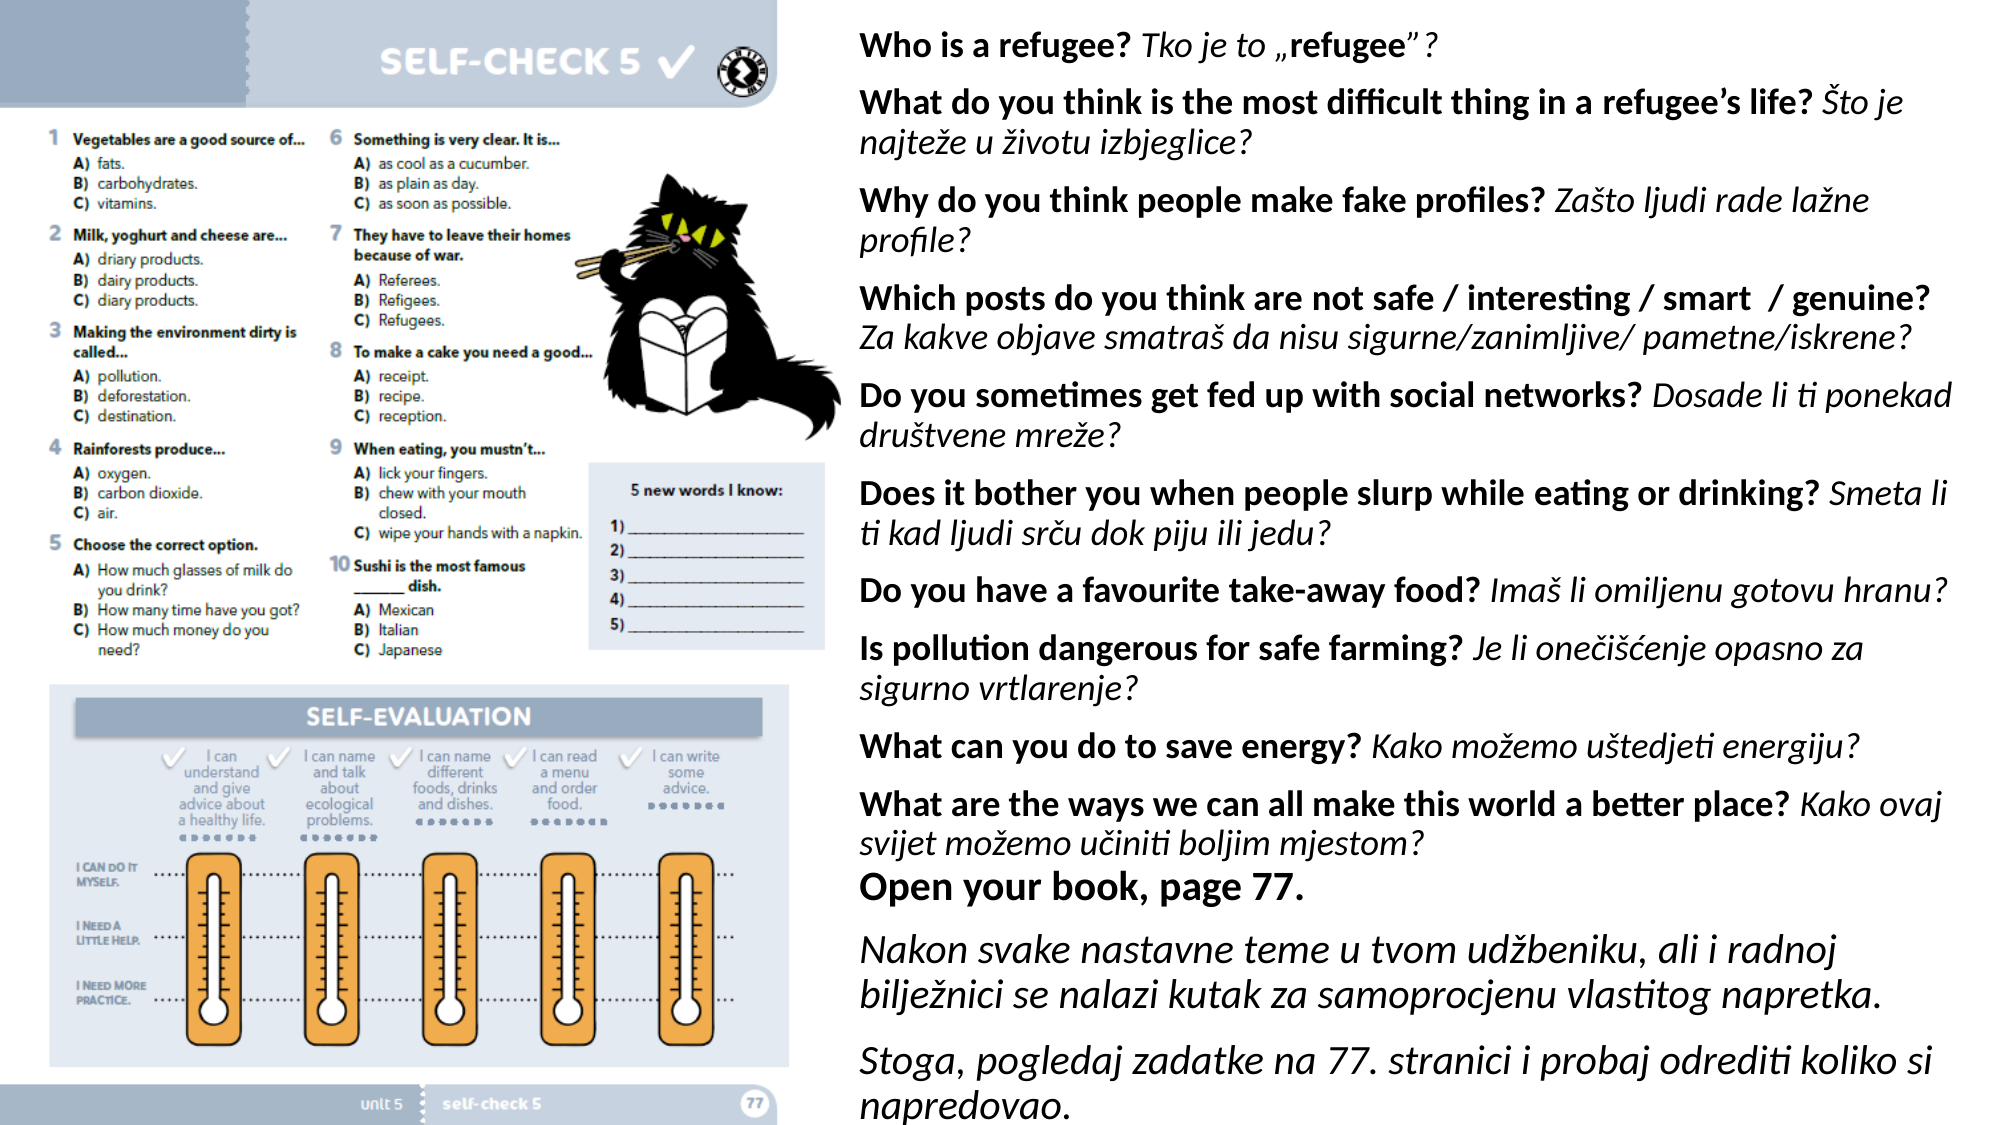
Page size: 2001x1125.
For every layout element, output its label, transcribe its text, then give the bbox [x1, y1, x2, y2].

text_box Nakon svake nastavne teme u tvom udžbeniku, ali i radnoj bilježnici se nalazi kutak za samoprocjenu vlastitog napretka. Stoga, pogledaj zadatke na 77. stranici i probaj odrediti koliko si napredovao. [845, 920, 2000, 1125]
list Open your book, page 77. [845, 896, 1832, 920]
picture [0, 0, 845, 1125]
text_box Who is a refugee? Tko je to „refugee”? What do you think is the most difficult thing in a refugee’s life? Što je najteže u životu izbjeglice? Why do you think people make fake profiles? Zašto ljudi rade lažne profile? Which posts do you think are not safe / interesting / smart / genuine? Za kakve objave smatraš da nisu sigurne/zanimljive/ pametne/iskrene? Do you sometimes get fed up with social networks? Dosade li ti ponekad društvene mreže? Does it bother you when people slurp while eating or drinking? Smeta li ti kad ljudi srču dok piju ili jedu? Do you have a favourite take-away food? Imaš li omiljenu gotovu hranu? Is pollution dangerous for safe farming? Je li onečišćenje opasno za sigurno vrtlarenje? What can you do to save energy? Kako možemo uštedjeti energiju? What are the ways we can all make this world a better place? Kako ovaj svijet možemo učiniti boljim mjestom? [845, 17, 1977, 896]
